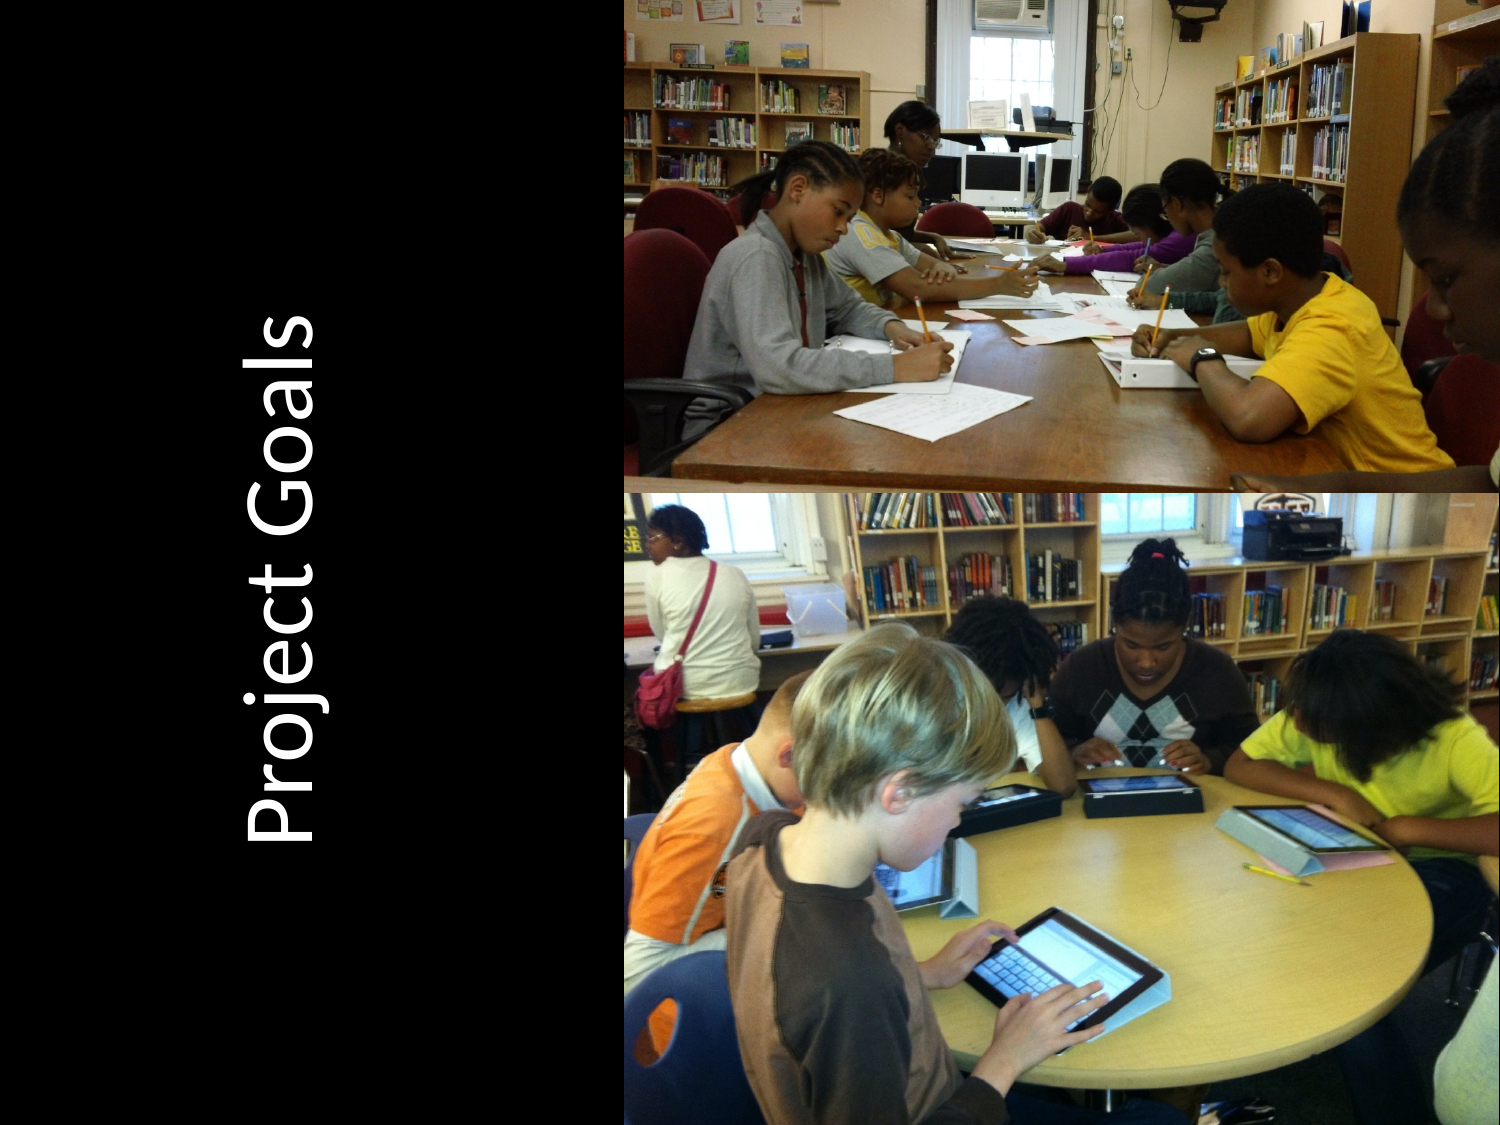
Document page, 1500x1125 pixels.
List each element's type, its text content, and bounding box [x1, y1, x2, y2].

text_box Project Goals [204, 125, 340, 1038]
picture [624, 0, 1500, 1125]
